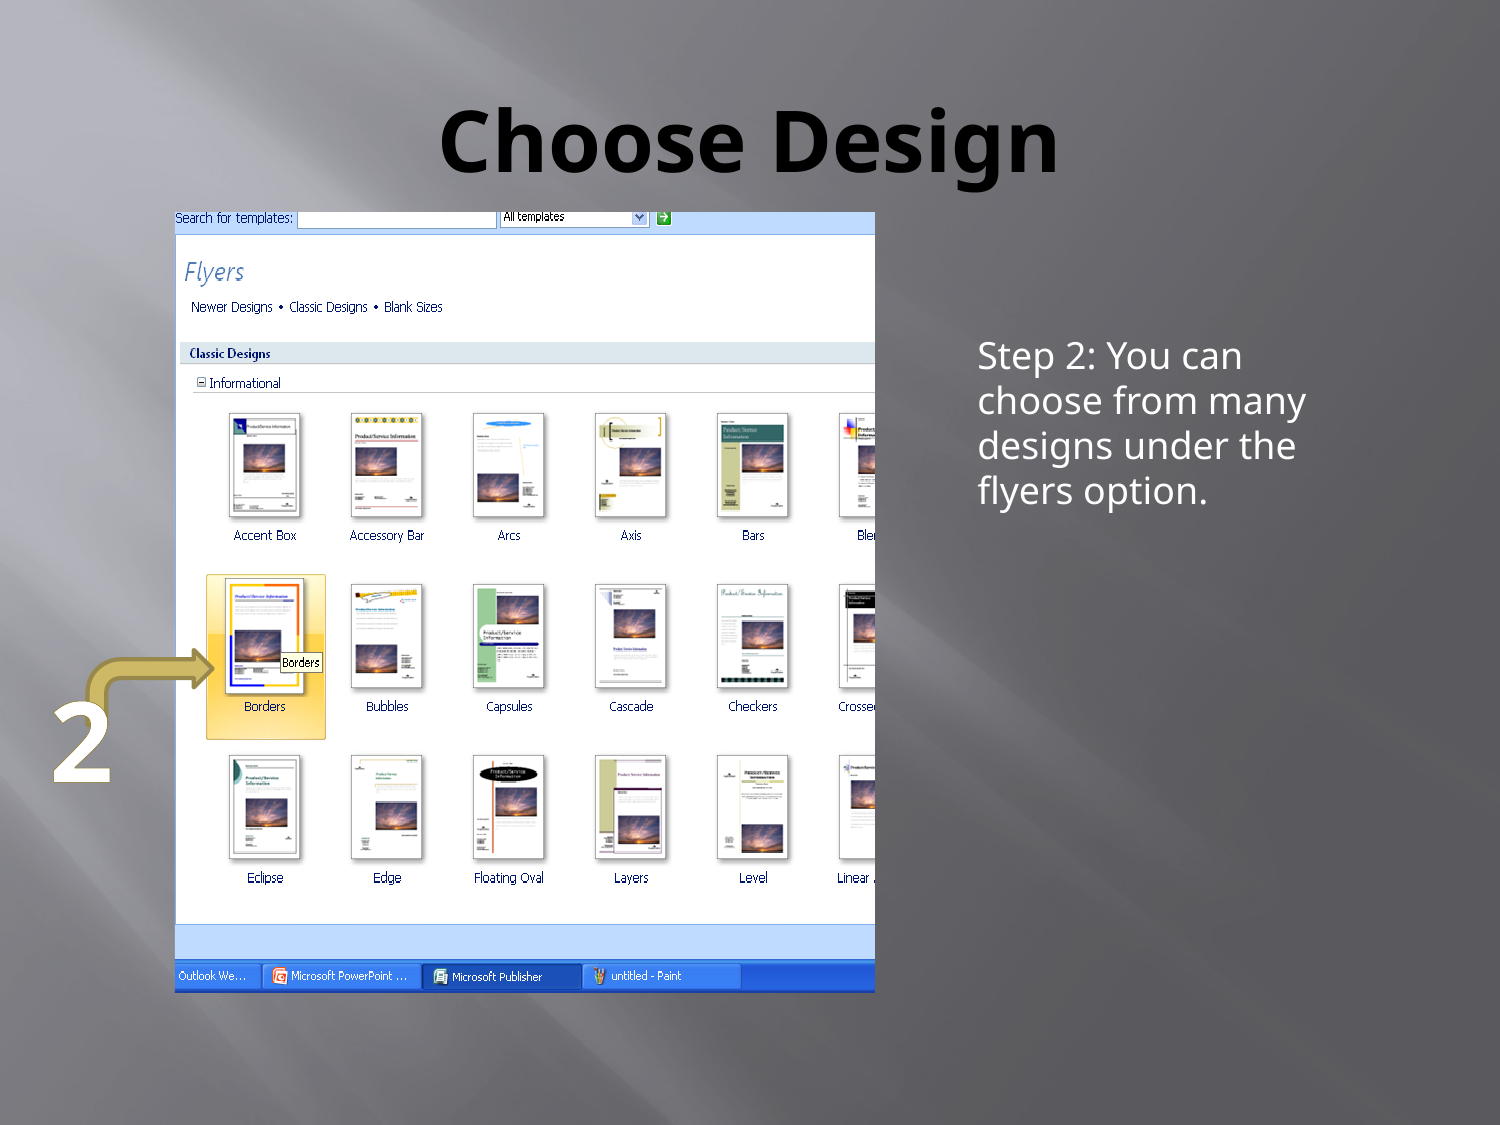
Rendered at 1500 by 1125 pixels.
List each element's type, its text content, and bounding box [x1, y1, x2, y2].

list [174, 212, 876, 993]
text_box Step 2: You can choose from many designs under the flyers option. [962, 324, 1363, 520]
title Choose Design [75, 45, 1425, 233]
text_box [102, 657, 174, 681]
text_box 2 [34, 662, 129, 813]
